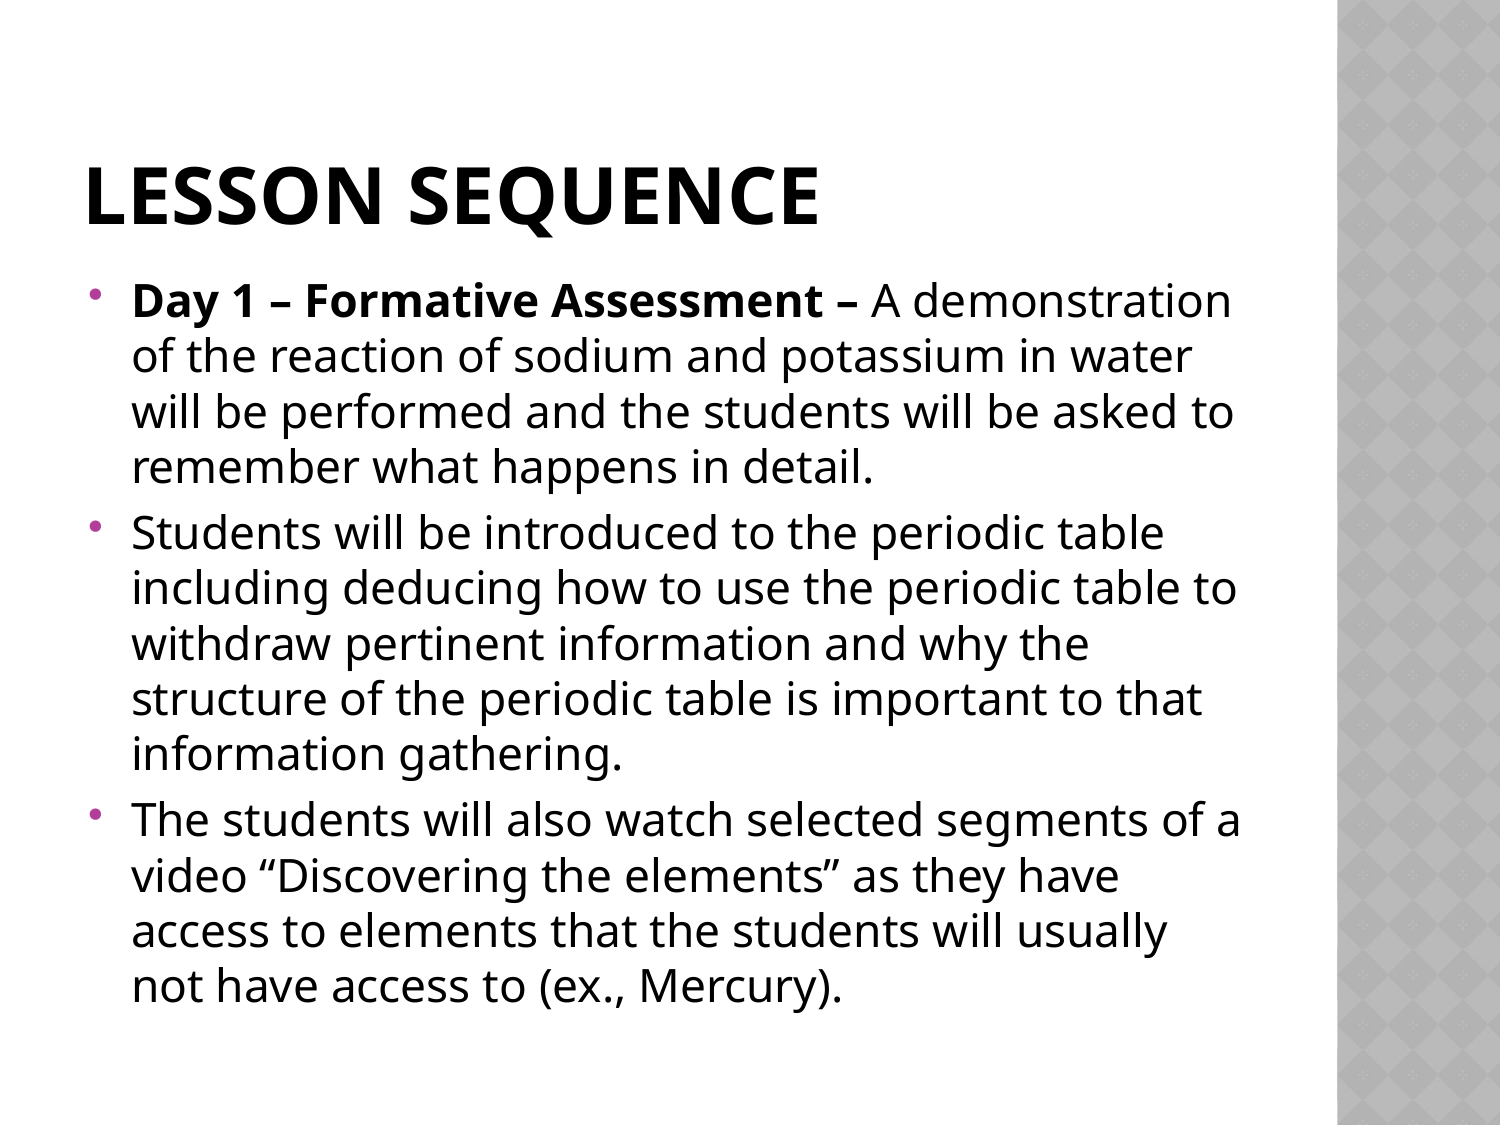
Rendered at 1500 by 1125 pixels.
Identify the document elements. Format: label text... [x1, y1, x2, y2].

list Day 1 – Formative Assessment – A demonstration of the reaction of sodium and potassium in water will be performed and the students will be asked to remember what happens in detail. Students will be introduced to the periodic table including deducing how to use the periodic table to withdraw pertinent information and why the structure of the periodic table is important to that information gathering. The students will also watch selected segments of a video “Discovering the elements” as they have access to elements that the students will usually not have access to (ex., Mercury). [75, 264, 1263, 1059]
title Lesson sequence [75, 52, 1263, 240]
